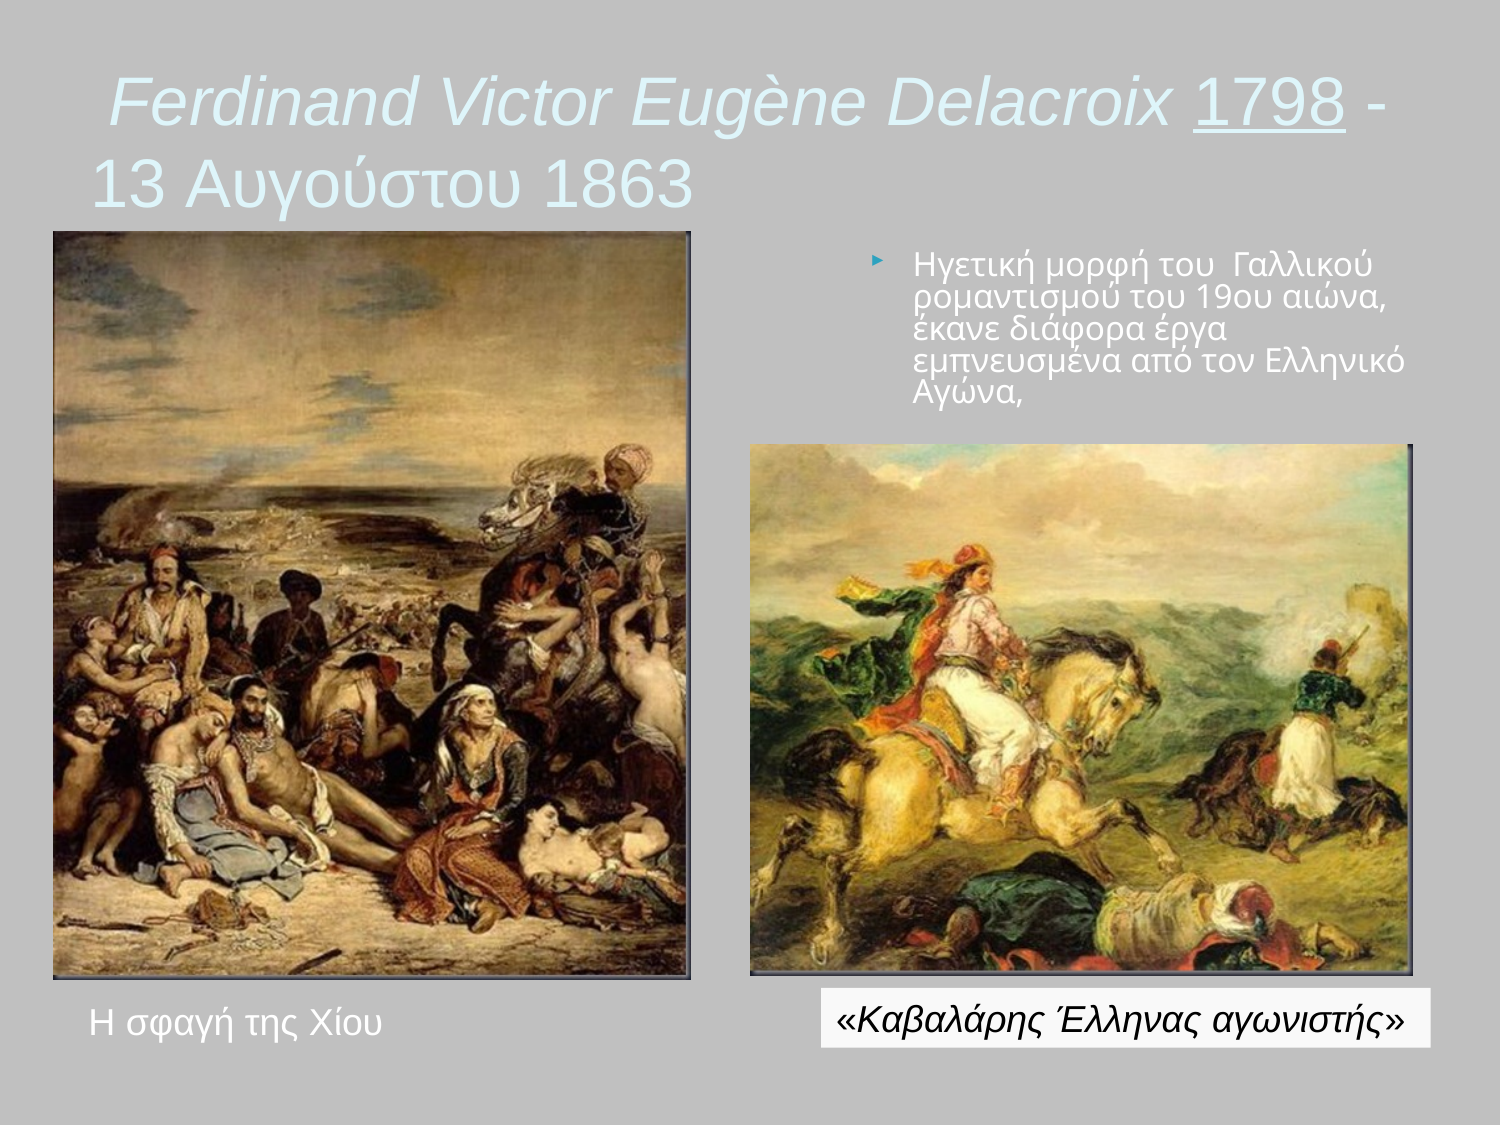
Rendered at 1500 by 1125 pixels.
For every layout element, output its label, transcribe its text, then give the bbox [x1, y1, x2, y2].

list Ηγετική μορφή του Γαλλικού ρομαντισμού του 19ου αιώνα, έκανε διάφορα έργα εμπνευσμένα από τον Ελληνικό Αγώνα, [837, 243, 1460, 422]
text_box «Καβαλάρης Έλληνας αγωνιστής» [821, 987, 1431, 1048]
picture [749, 444, 1413, 976]
picture [52, 231, 692, 981]
title Ferdinand Victor Eugène Delacroix 1798 - 13 Αυγούστου 1863 [75, 45, 1425, 233]
text_box Η σφαγή της Χίου [73, 993, 399, 1051]
